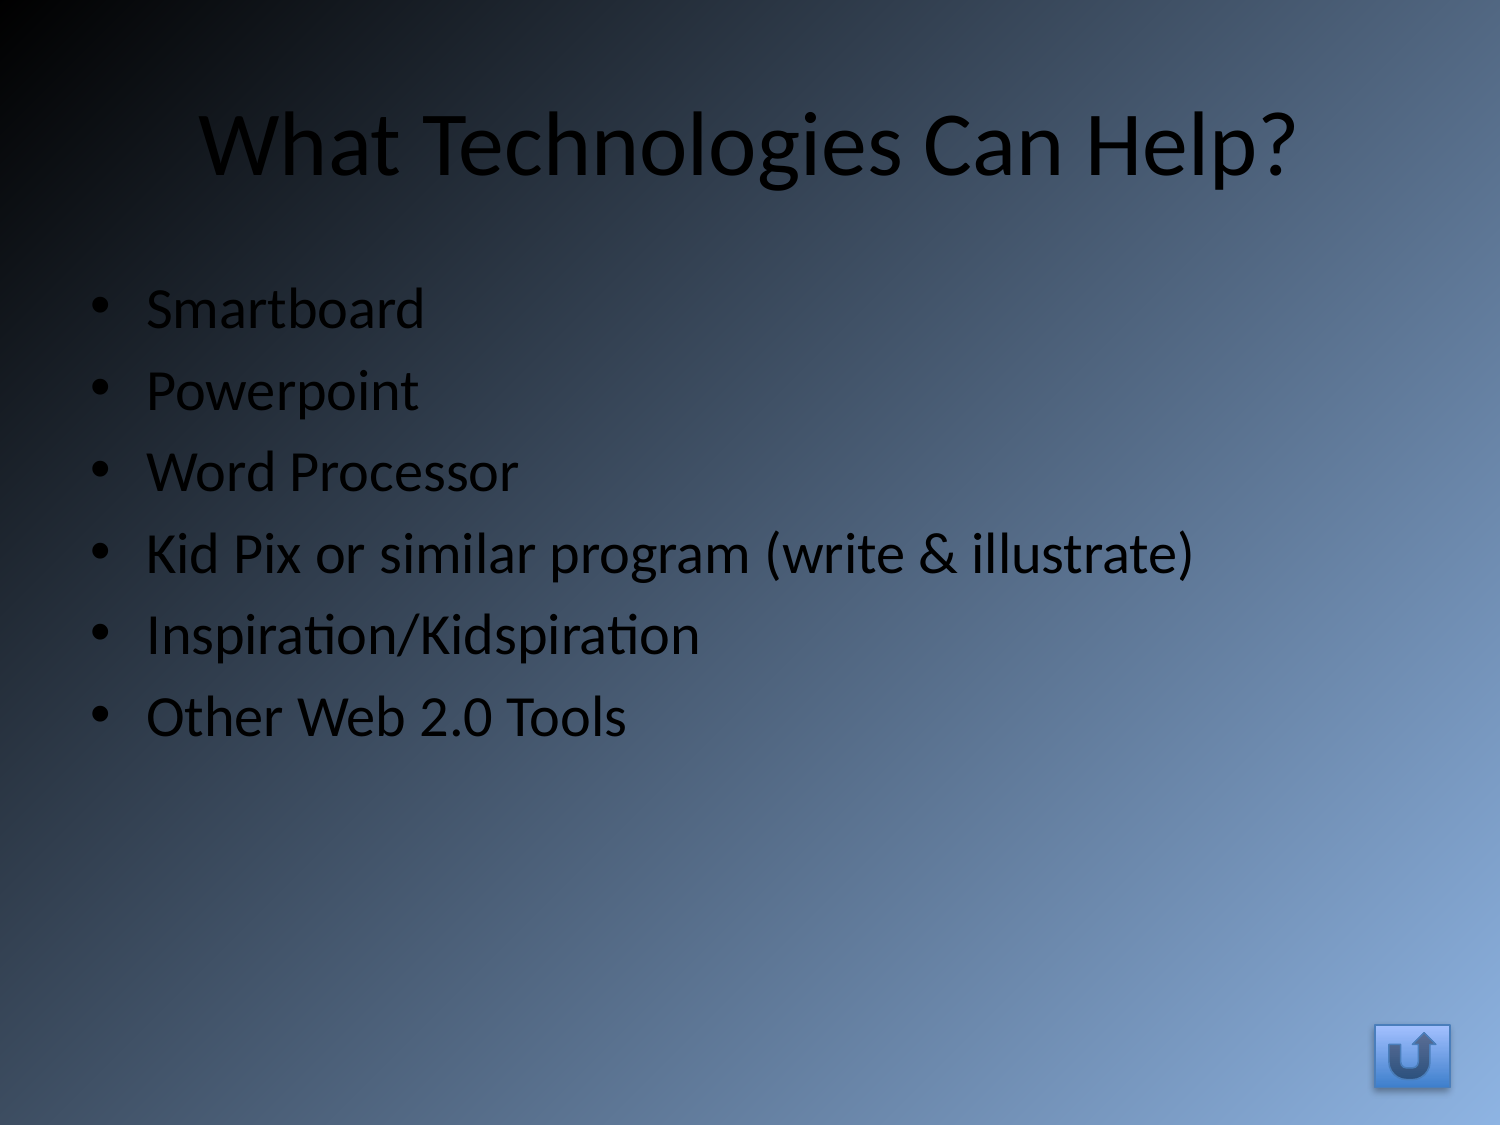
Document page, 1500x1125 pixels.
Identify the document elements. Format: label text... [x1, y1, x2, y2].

title What Technologies Can Help? [75, 45, 1425, 233]
list Smartboard Powerpoint Word Processor Kid Pix or similar program (write & illustrate) Inspiration/Kidspiration Other Web 2.0 Tools [75, 262, 1300, 1005]
text_box [1374, 1024, 1451, 1088]
